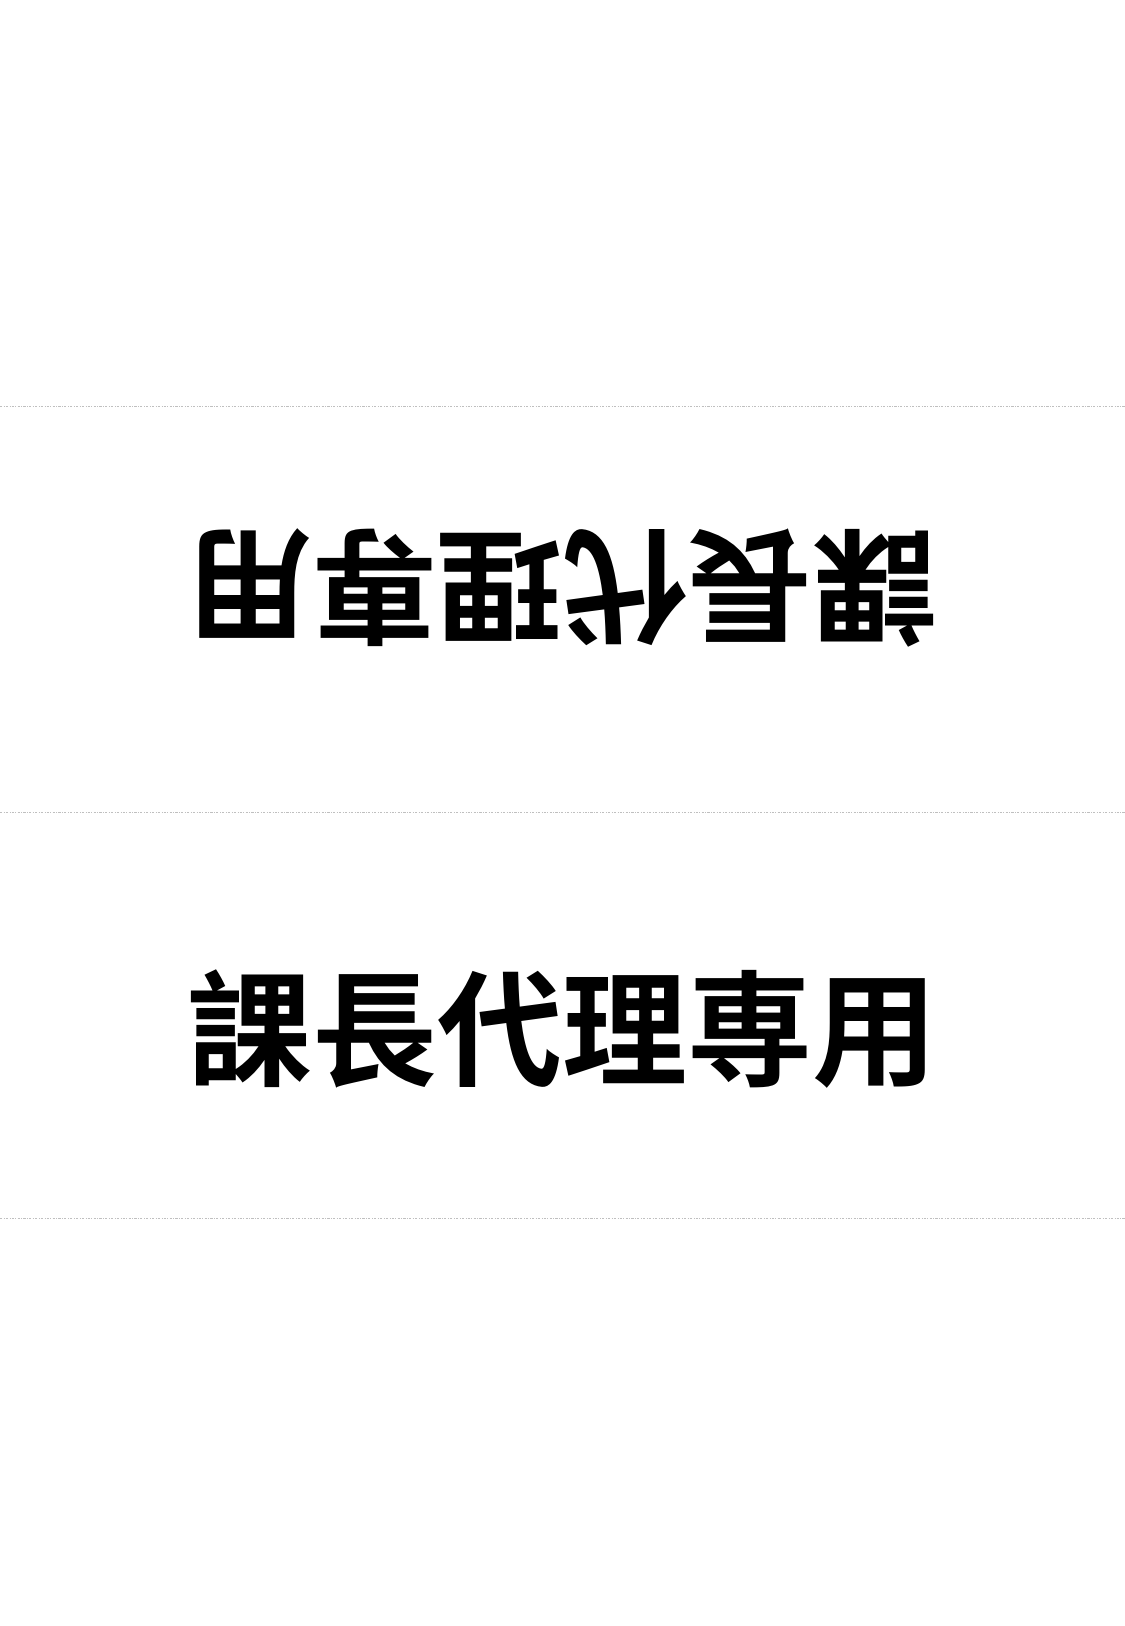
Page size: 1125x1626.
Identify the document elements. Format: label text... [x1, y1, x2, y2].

text_box 課長代理専用 [172, 943, 953, 1109]
text_box 課長代理専用 [172, 508, 953, 673]
